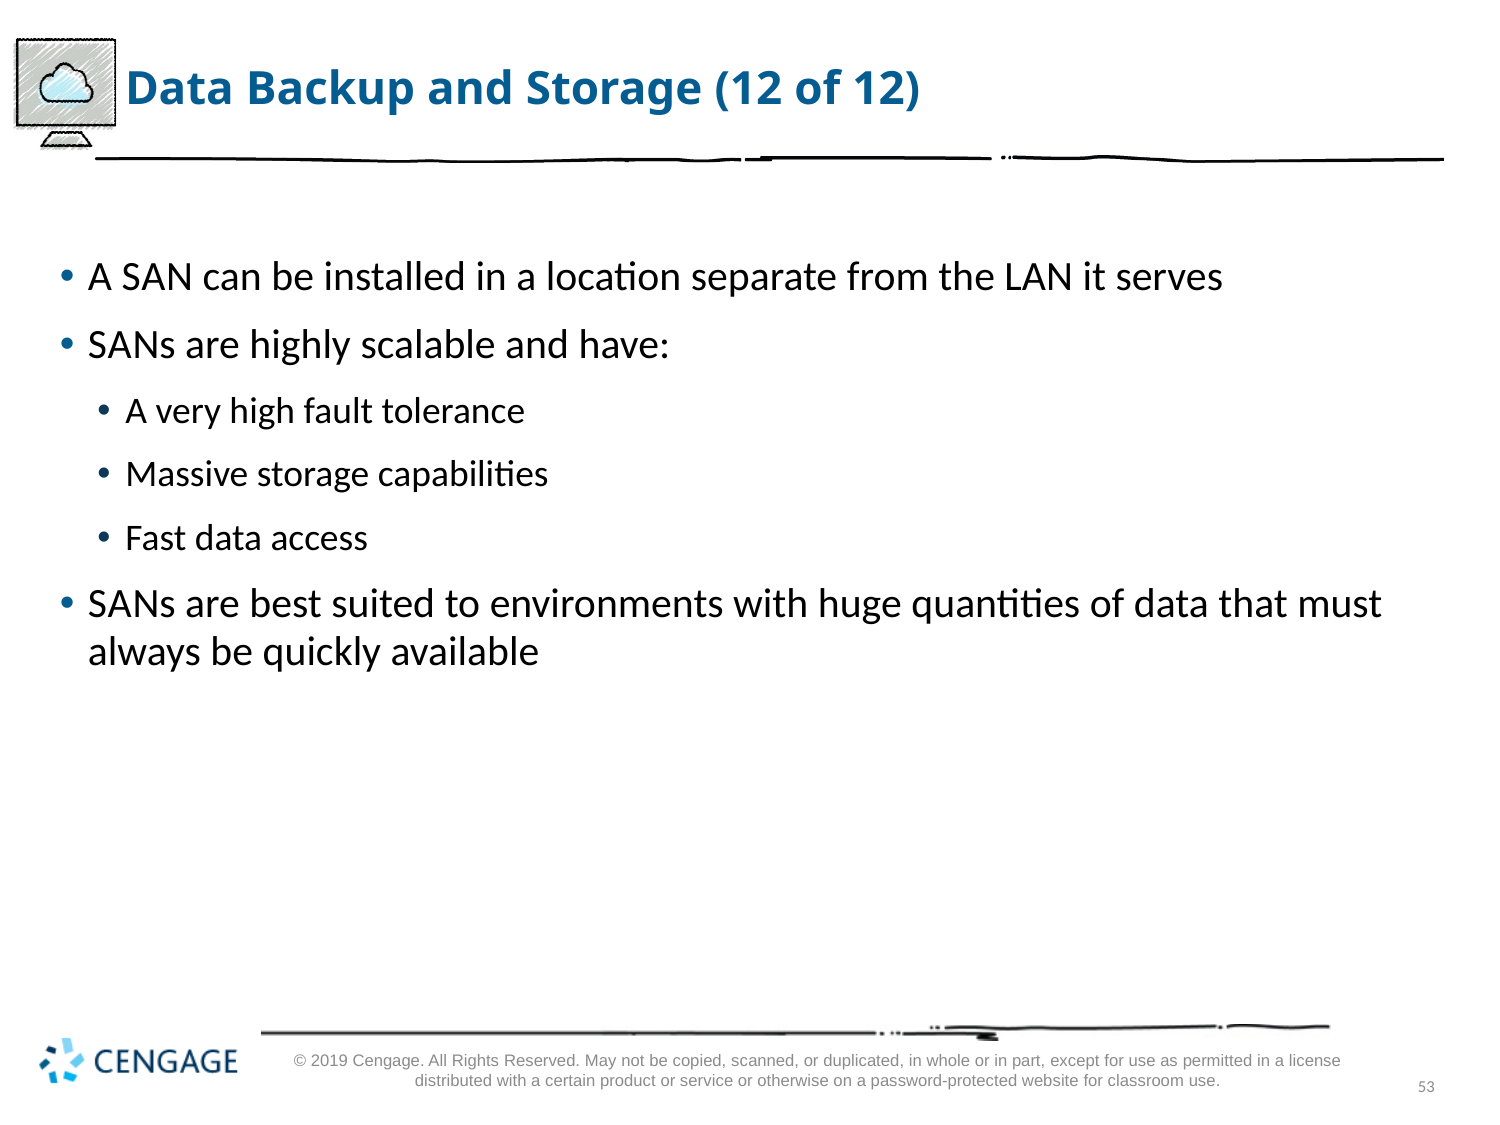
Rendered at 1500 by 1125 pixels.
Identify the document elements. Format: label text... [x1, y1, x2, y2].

picture [19, 1024, 250, 1096]
picture [261, 1024, 1331, 1041]
list A S A N can be installed in a location separate from the LAN it serves S A Ns are highly scalable and have: A very high fault tolerance Massive storage capabilities Fast data access S A Ns are best suited to environments with huge quantities of data that must always be quickly available [59, 252, 1441, 679]
picture [13, 36, 117, 151]
picture [95, 155, 1444, 163]
title Data Backup and Storage (12 of 12) [125, 66, 1442, 116]
footer © 2019 Cengage. All Rights Reserved. May not be copied, scanned, or duplicated, in whole or in part, except for use as permitted in a license distributed with a certain product or service or otherwise on a password-protected website for classroom use. [262, 1050, 1375, 1091]
